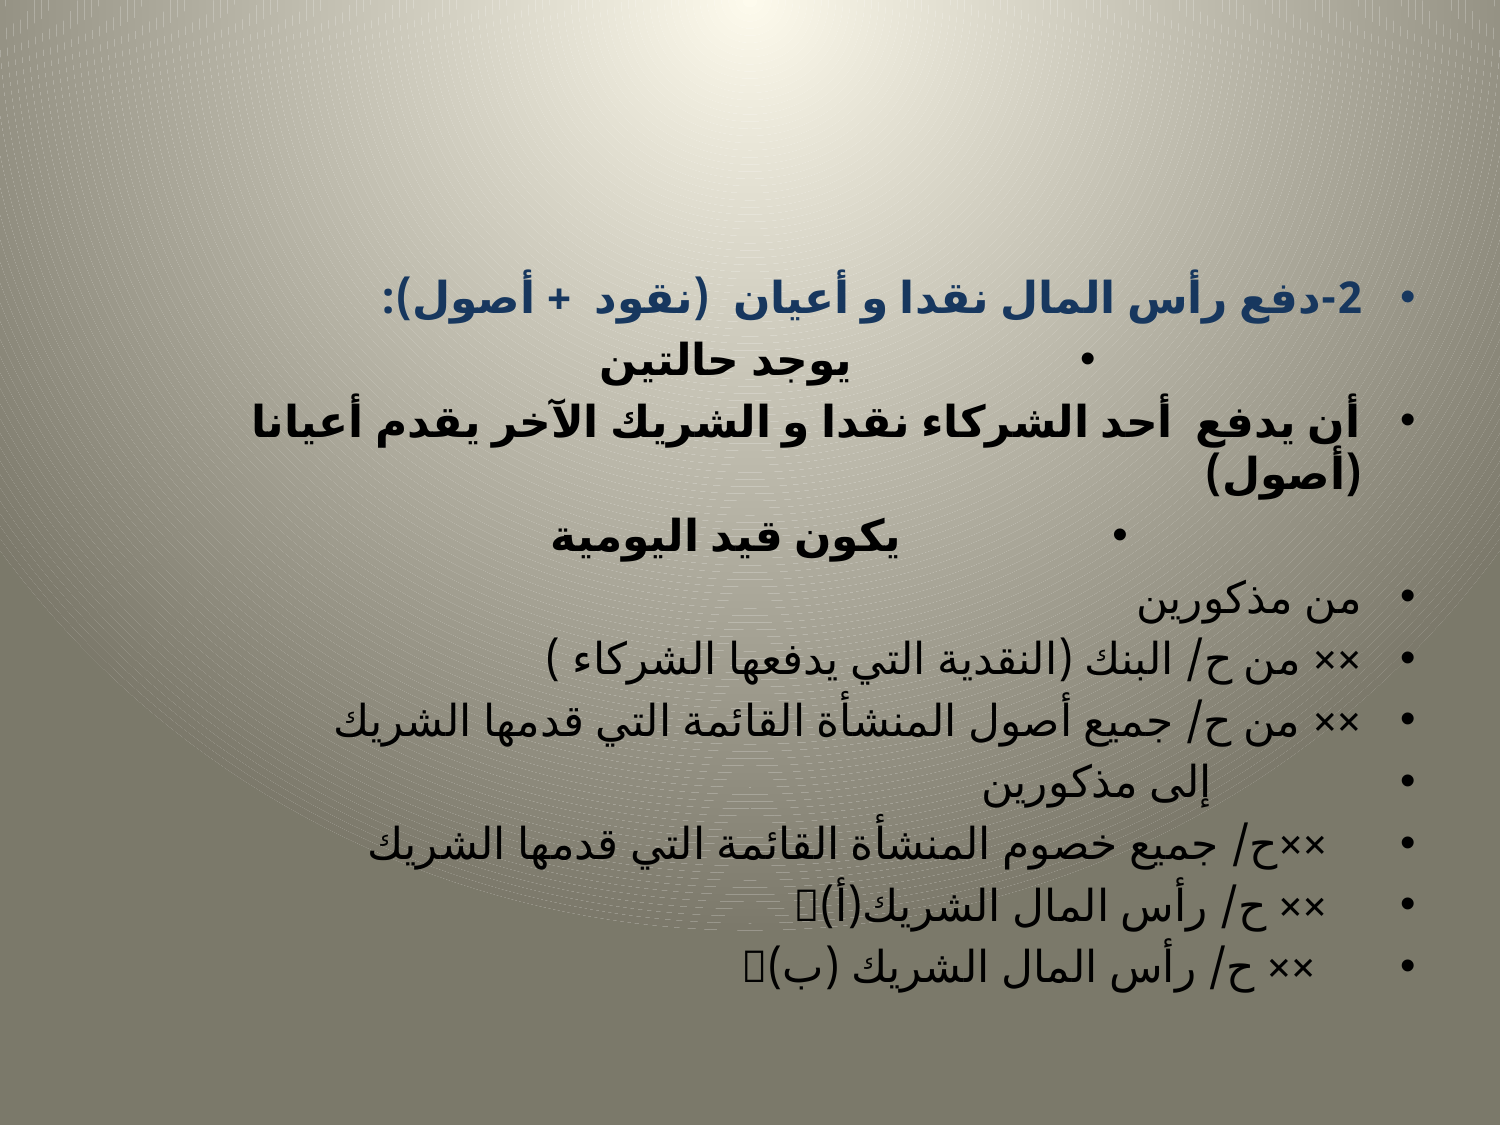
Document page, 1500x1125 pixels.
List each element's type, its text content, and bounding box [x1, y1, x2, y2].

list 2-دفع رأس المال نقدا و أعيان (نقود + أصول): يوجد حالتين أن يدفع أحد الشركاء نقدا و الشريك الآخر يقدم أعيانا (أصول) يكون قيد اليومية من مذكورين ×× من ح/ البنك (النقدية التي يدفعها الشركاء ) ×× من ح/ جميع أصول المنشأة القائمة التي قدمها الشريك إلى مذكورين ××ح/ جميع خصوم المنشأة القائمة التي قدمها الشريك ×× ح/ رأس المال الشريك(أ) ×× ح/ رأس المال الشريك (ب) [75, 262, 1425, 1005]
